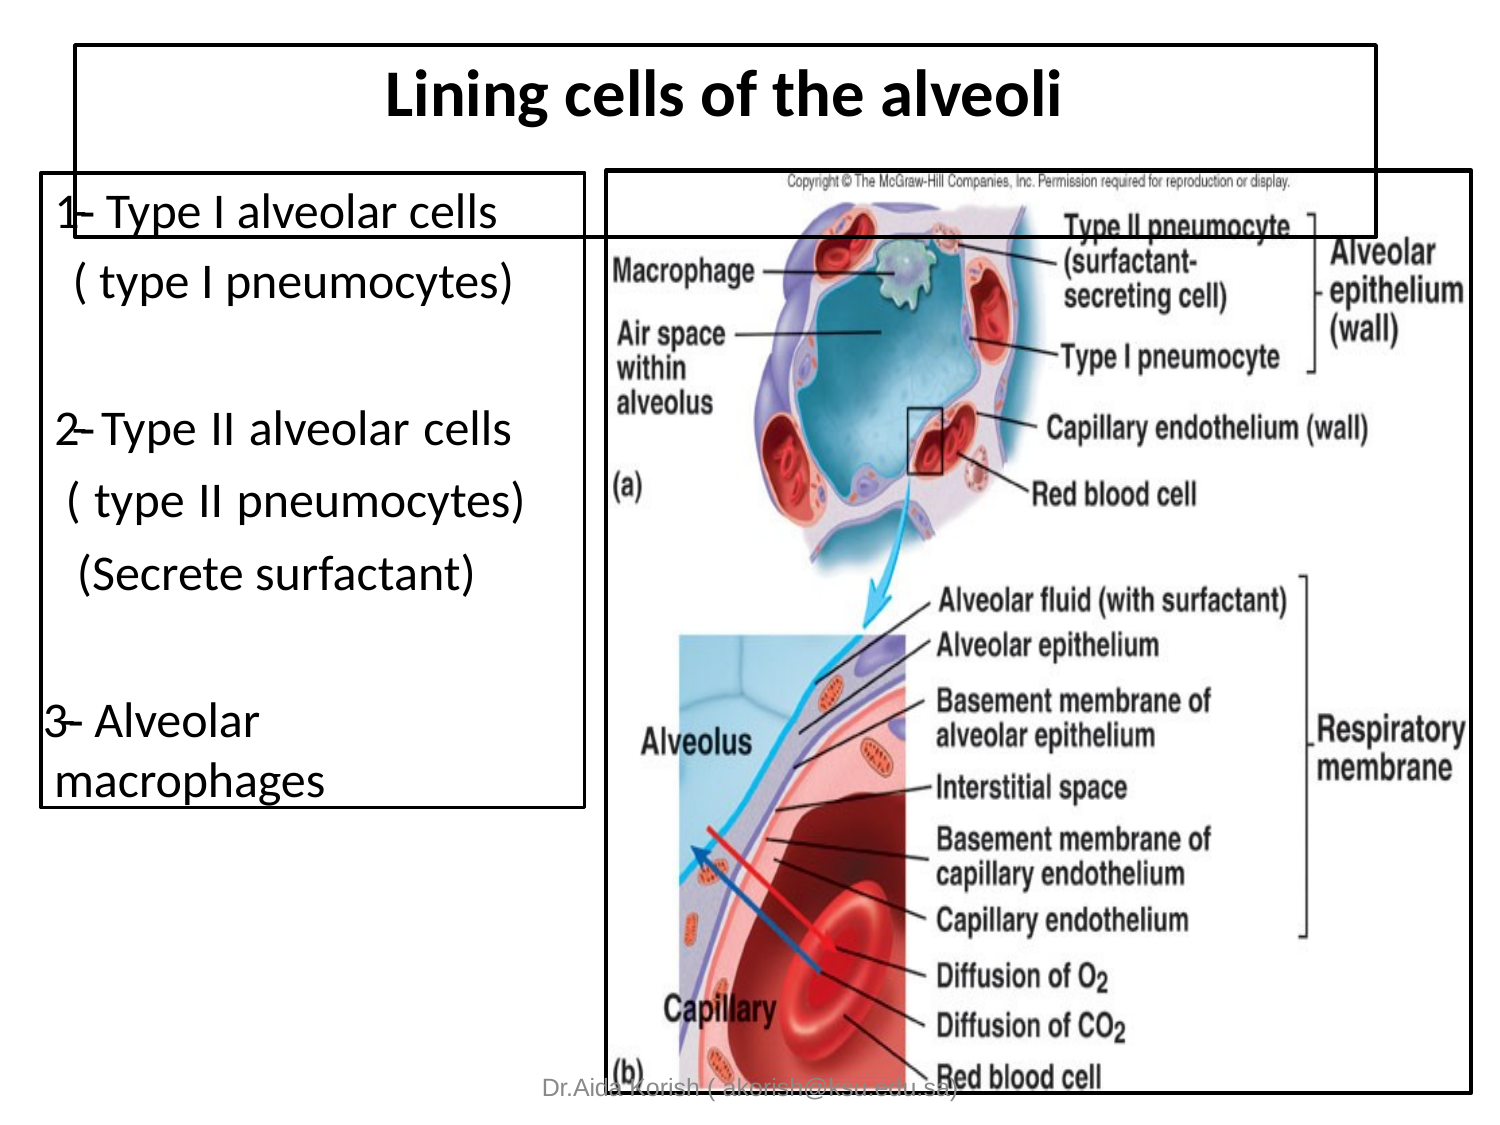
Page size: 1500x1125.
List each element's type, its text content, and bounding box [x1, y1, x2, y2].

text_box [606, 170, 1472, 1093]
footer Dr.Aida Korish ( akorish@ksu.edu.sa) [539, 1074, 962, 1125]
text_box 1-­‐ Type I alveolar cells ( type I pneumocytes) 2-­‐ Type II alveolar cells ( type II pneumocytes) (Secrete surfactant) 3-­‐ Alveolar macrophages [41, 172, 585, 808]
title Lining cells of the alveoli [75, 45, 1376, 238]
